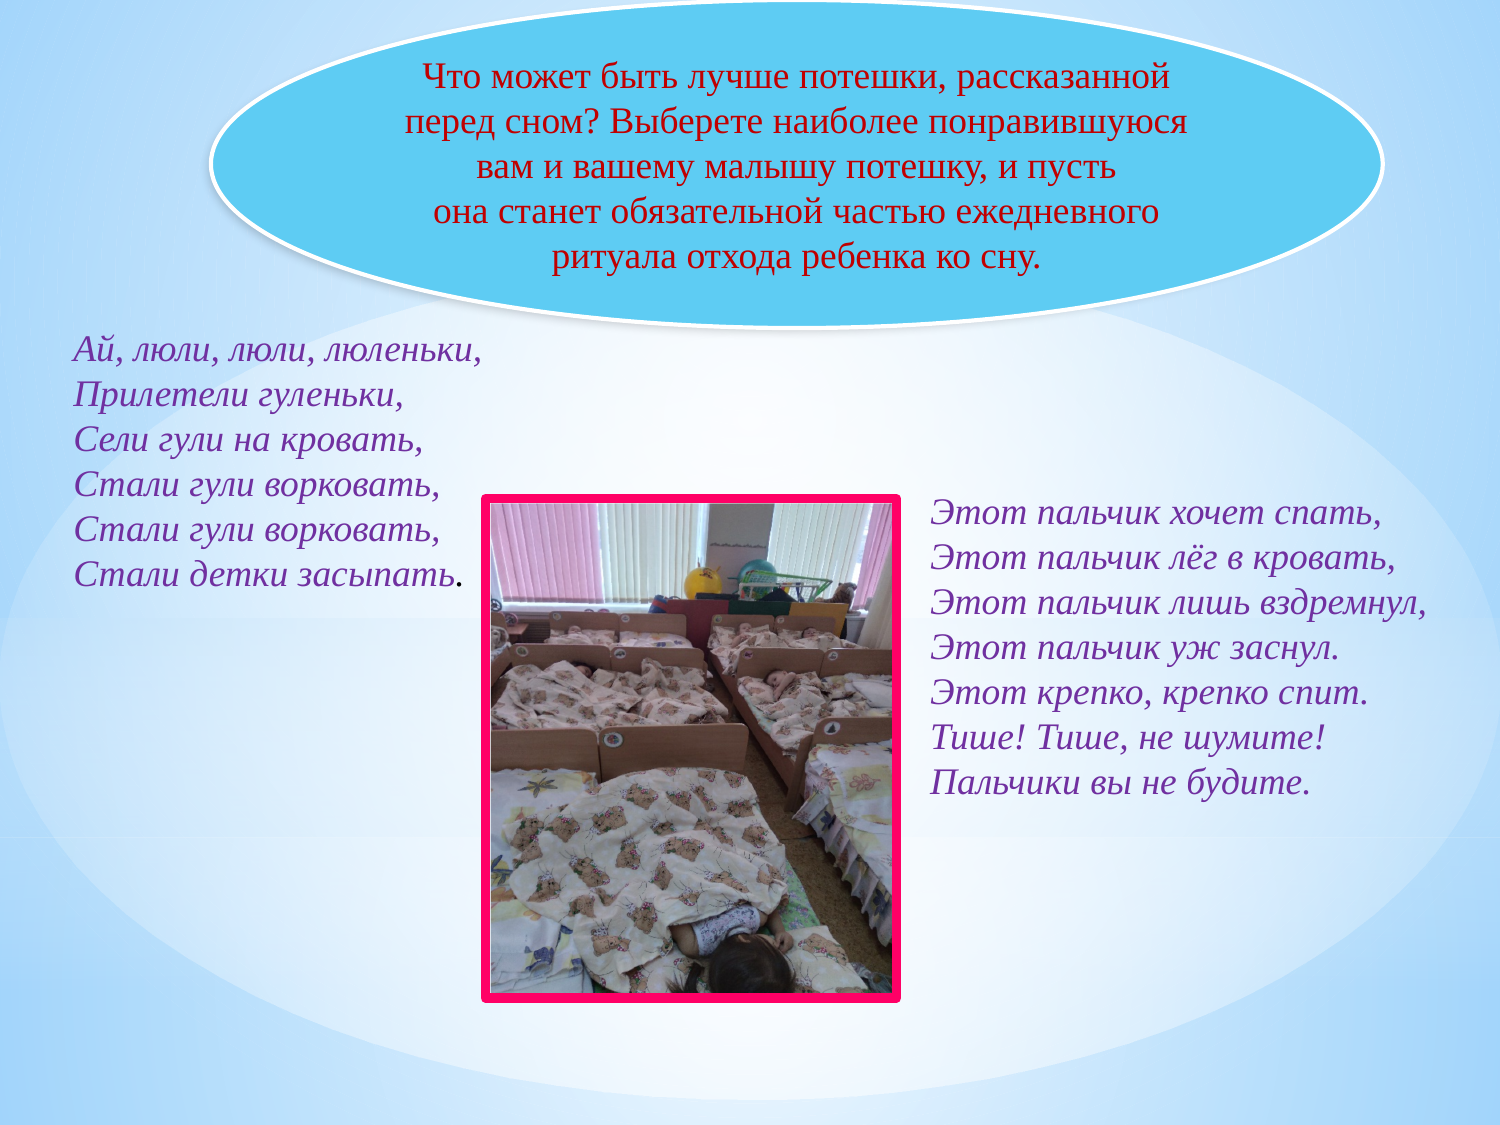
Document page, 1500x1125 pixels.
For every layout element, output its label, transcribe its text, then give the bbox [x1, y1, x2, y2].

picture [445, 504, 937, 993]
text_box Что может быть лучше потешки, рассказанной перед сном? Выберете наиболее понравившуюся вам и вашему малышу потешку, и пусть она станет обязательной частью ежедневного ритуала отхода ребенка ко сну. [208, 0, 1385, 331]
text_box Ай, люли, люли, люленьки, Прилетели гуленьки, Сели гули на кровать, Стали гули ворковать, Стали гули ворковать, Стали детки засыпать. [58, 316, 622, 602]
text_box Этот пальчик хочет спать, Этот пальчик лёг в кровать, Этот пальчик лишь вздремнул, Этот пальчик уж заснул. Этот крепко, крепко спит. Тише! Тише, не шумите! Пальчики вы не будите. [915, 479, 1483, 810]
